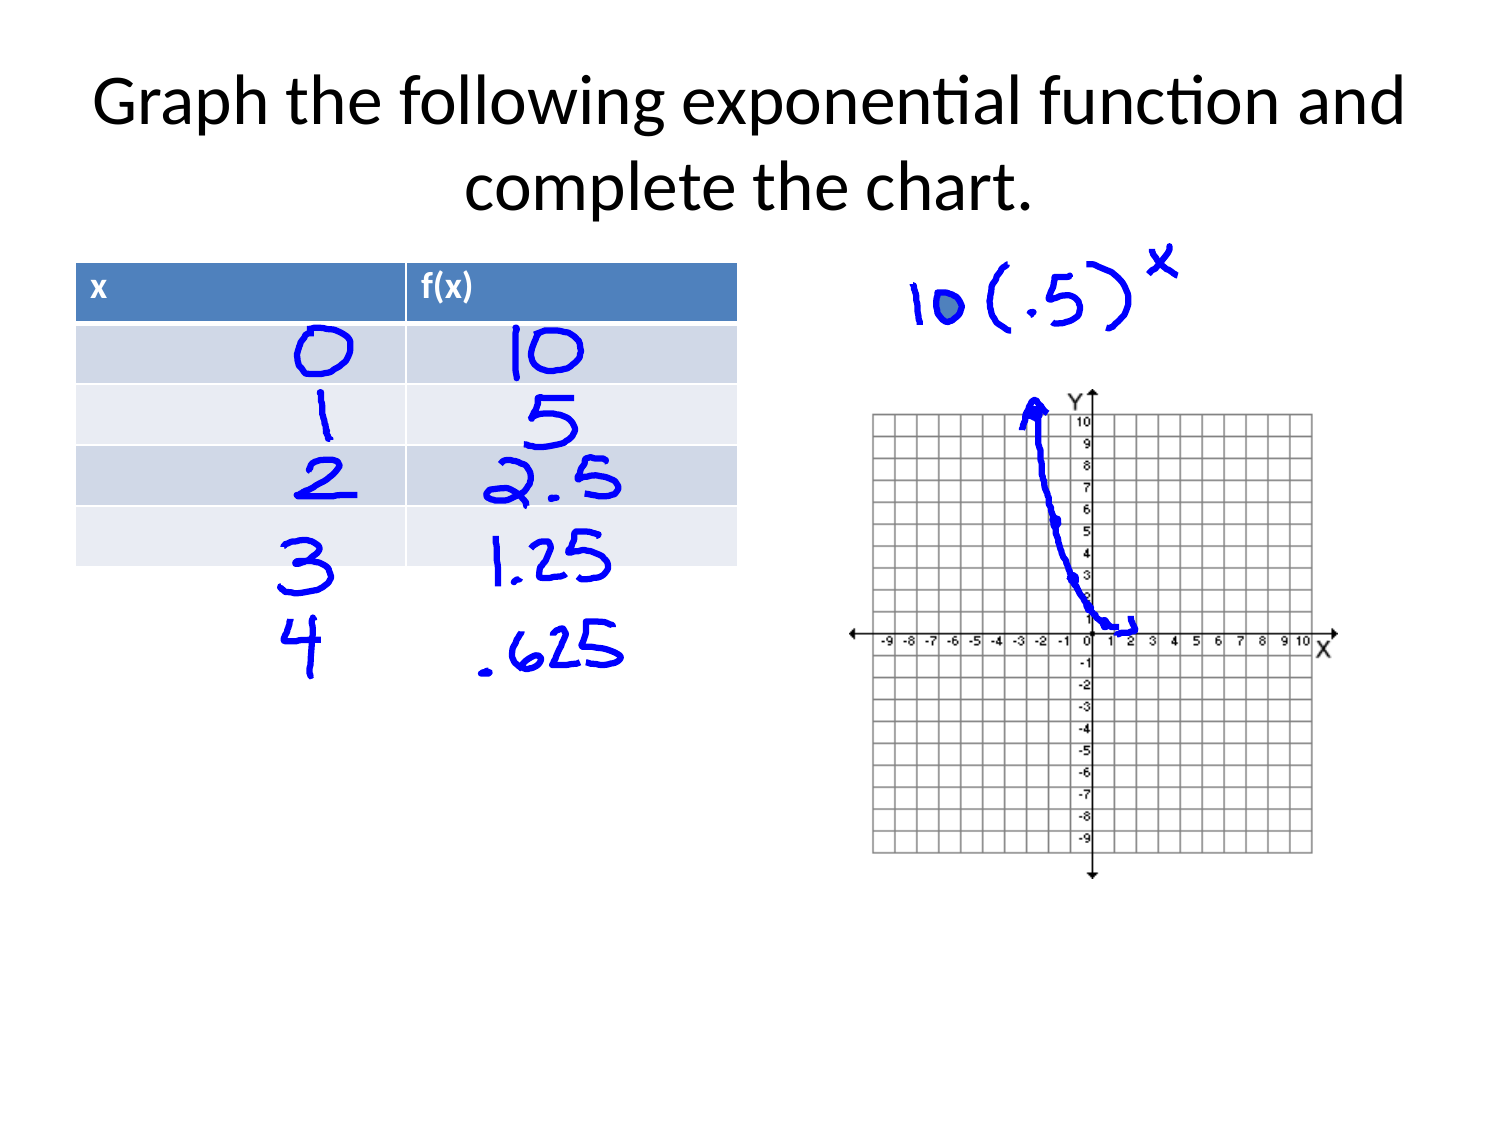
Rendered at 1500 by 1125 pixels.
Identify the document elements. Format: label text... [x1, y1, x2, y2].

text_box [988, 263, 1012, 332]
table_cell [76, 446, 405, 505]
text_box [912, 284, 921, 325]
title Graph the following exponential function and complete the chart. [75, 45, 1425, 233]
table_cell [407, 326, 737, 383]
text_box [514, 326, 518, 379]
text_box [1160, 261, 1178, 277]
text_box [1086, 263, 1130, 330]
text_box [295, 459, 358, 498]
table_cell [76, 385, 405, 444]
text_box [513, 577, 521, 583]
text_box [523, 396, 576, 448]
text_box [1047, 274, 1081, 325]
text_box [282, 618, 312, 642]
text_box [314, 635, 321, 641]
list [849, 388, 1338, 879]
table_cell [407, 446, 737, 505]
text_box [530, 540, 567, 579]
text_box [279, 539, 332, 595]
text_box [480, 669, 491, 675]
text_box [1147, 245, 1171, 275]
text_box [494, 535, 499, 587]
text_box [511, 631, 542, 670]
text_box [308, 616, 315, 678]
table_cell [76, 326, 405, 383]
table_header f(x) [407, 263, 737, 321]
text_box [296, 326, 352, 375]
text_box [567, 530, 609, 581]
text_box [530, 329, 582, 372]
text_box [551, 627, 581, 666]
table_cell [76, 507, 405, 566]
text_box [576, 456, 620, 498]
table_header x [76, 263, 405, 321]
text_box [1151, 248, 1161, 262]
text_box [485, 459, 532, 507]
text_box [934, 290, 964, 325]
text_box [580, 620, 622, 666]
table_cell [407, 385, 737, 444]
text_box [319, 391, 332, 441]
table_cell [407, 507, 737, 566]
